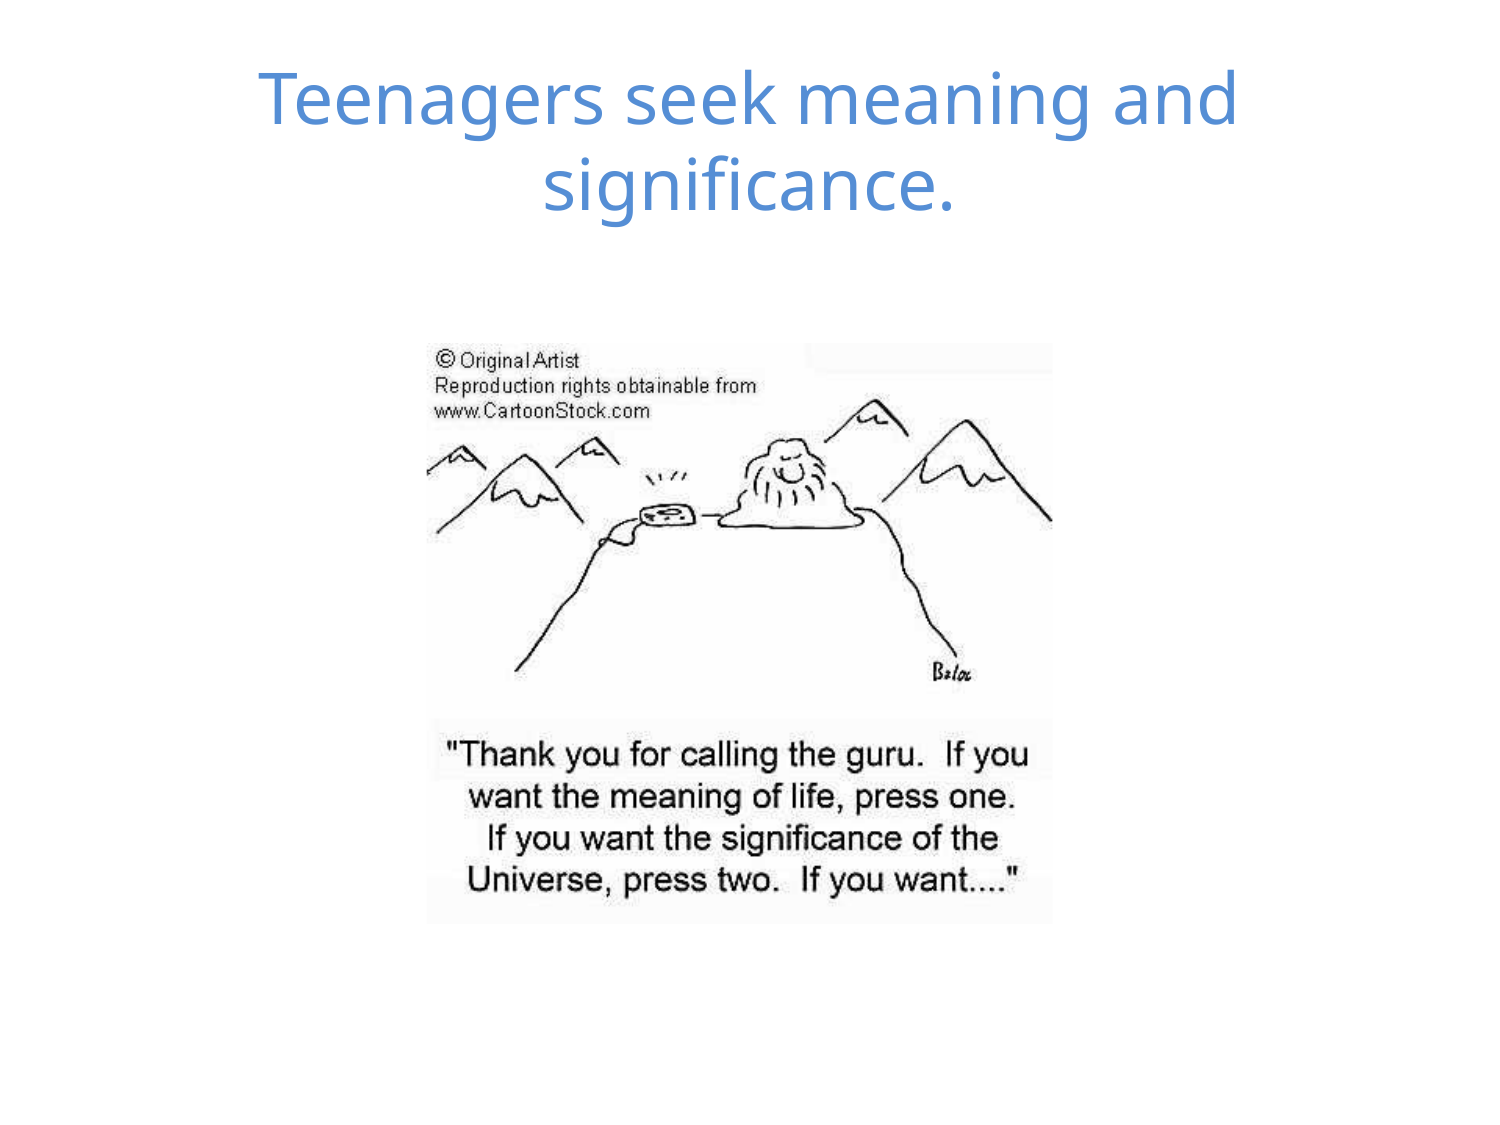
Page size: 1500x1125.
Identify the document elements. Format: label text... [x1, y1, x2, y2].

title Teenagers seek meaning and significance. [75, 45, 1425, 233]
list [423, 343, 1076, 924]
